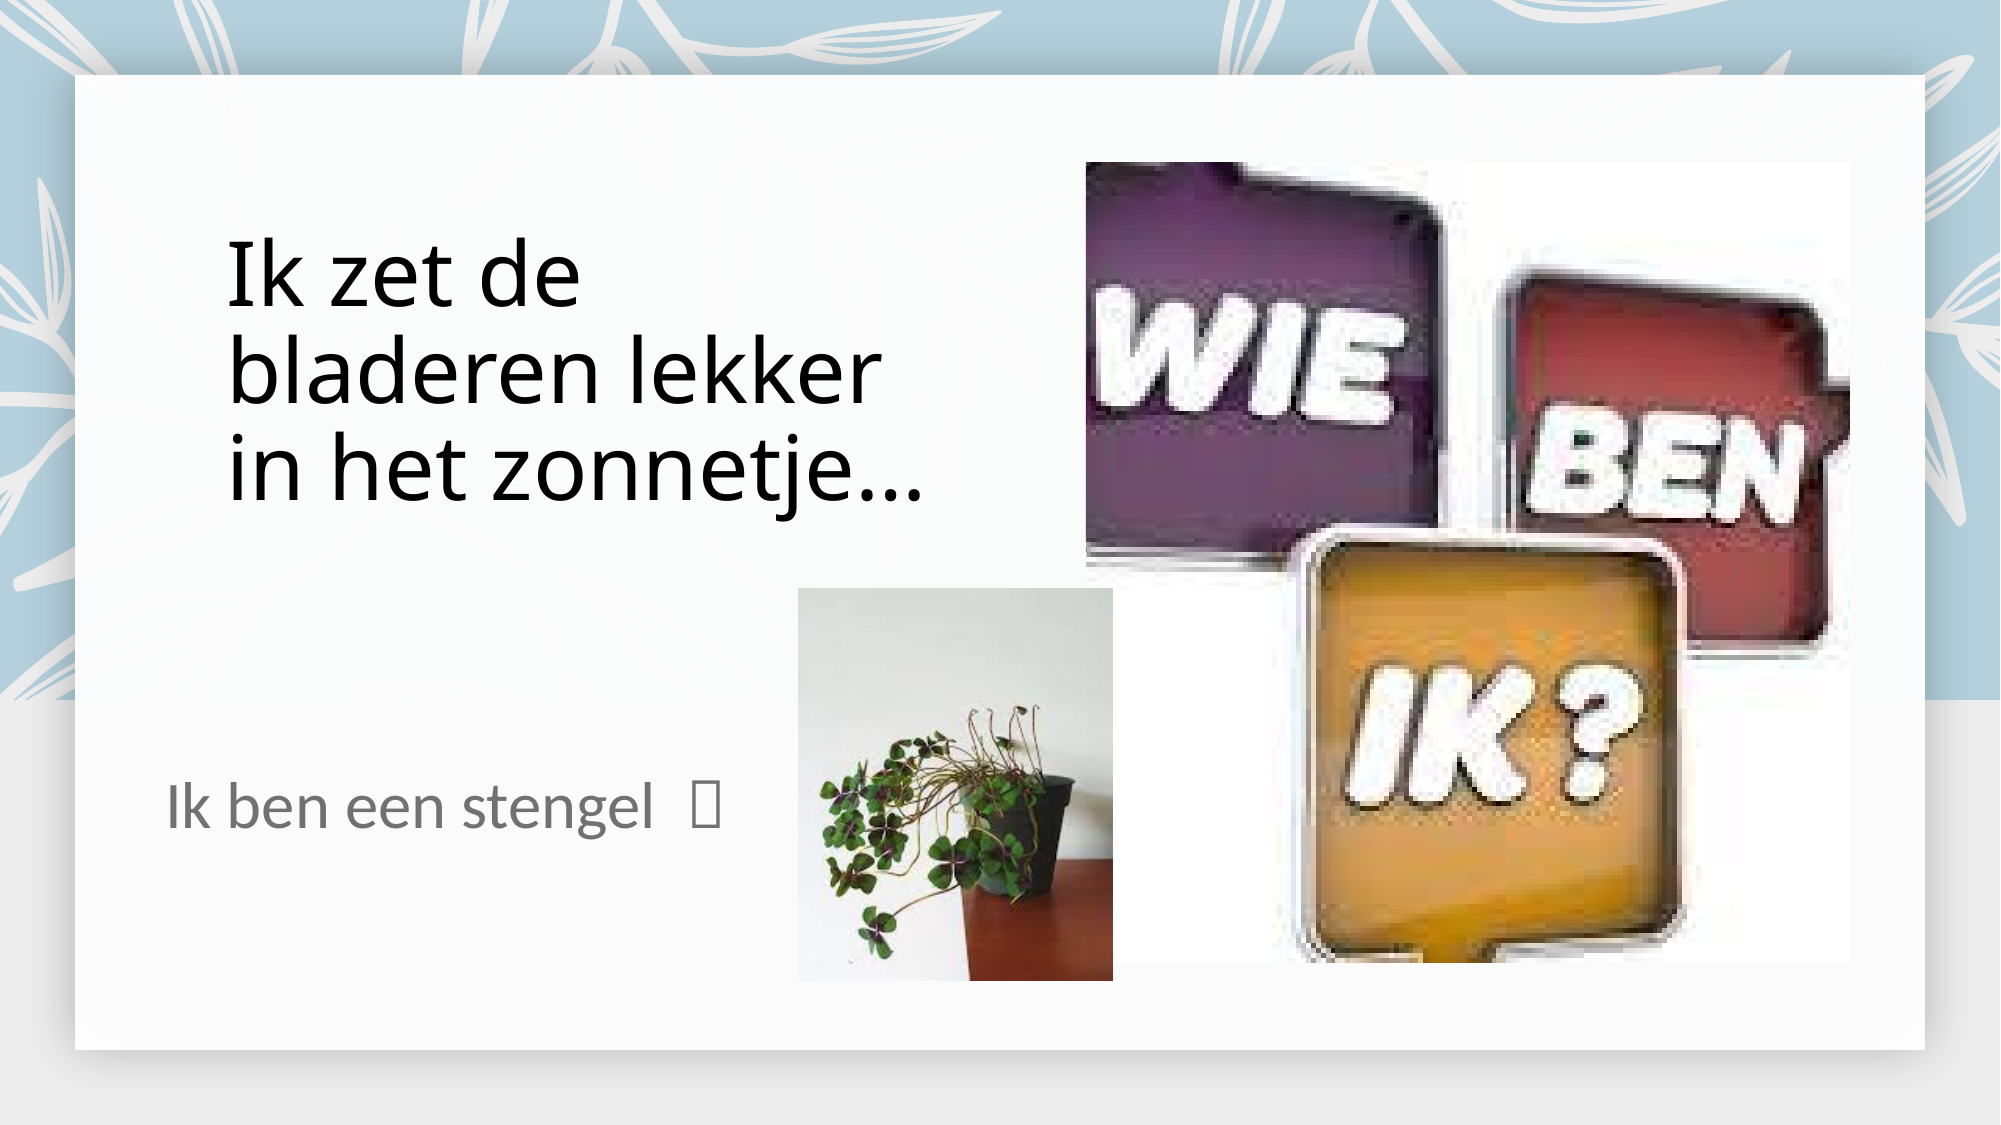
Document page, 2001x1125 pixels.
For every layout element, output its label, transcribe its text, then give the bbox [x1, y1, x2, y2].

text_box [0, 700, 2000, 1125]
text_box [74, 700, 1926, 1051]
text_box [0, 0, 2000, 700]
picture [798, 162, 1850, 981]
subtitle Ik ben een stengel  [150, 763, 798, 914]
